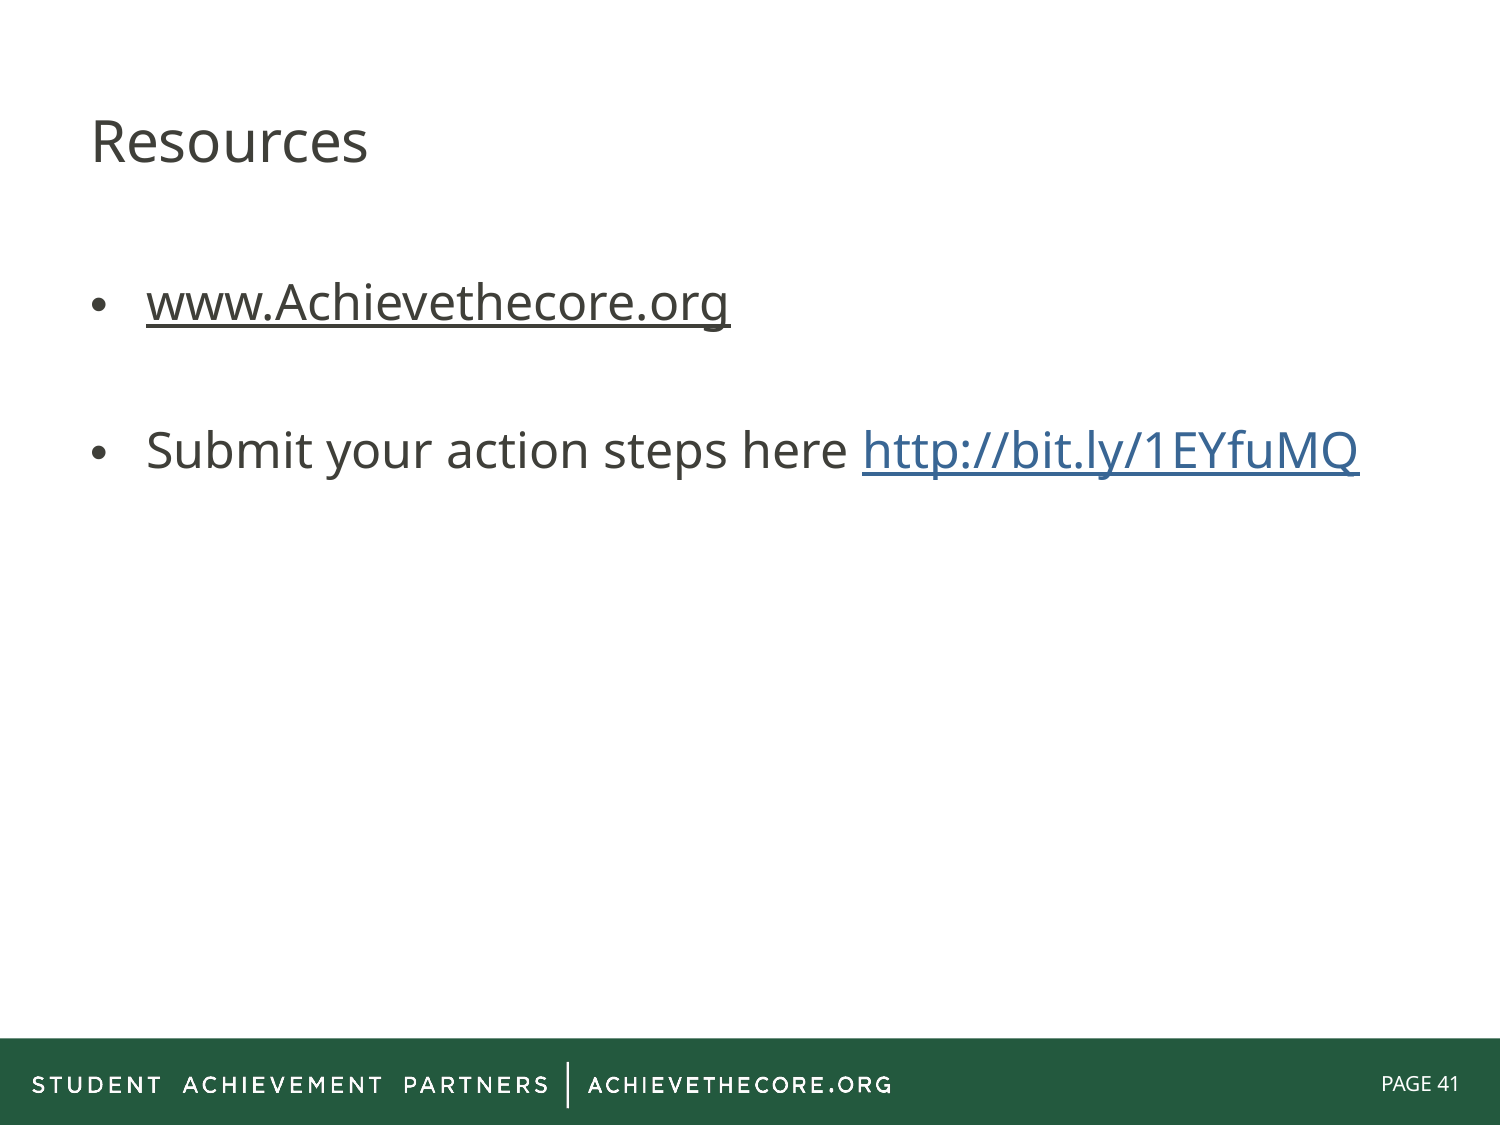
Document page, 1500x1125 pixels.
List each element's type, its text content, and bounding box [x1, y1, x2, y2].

list www.Achievethecore.org Submit your action steps here http://bit.ly/1EYfuMQ [75, 262, 1425, 1005]
picture [12, 1055, 911, 1112]
title Resources [75, 45, 1425, 233]
